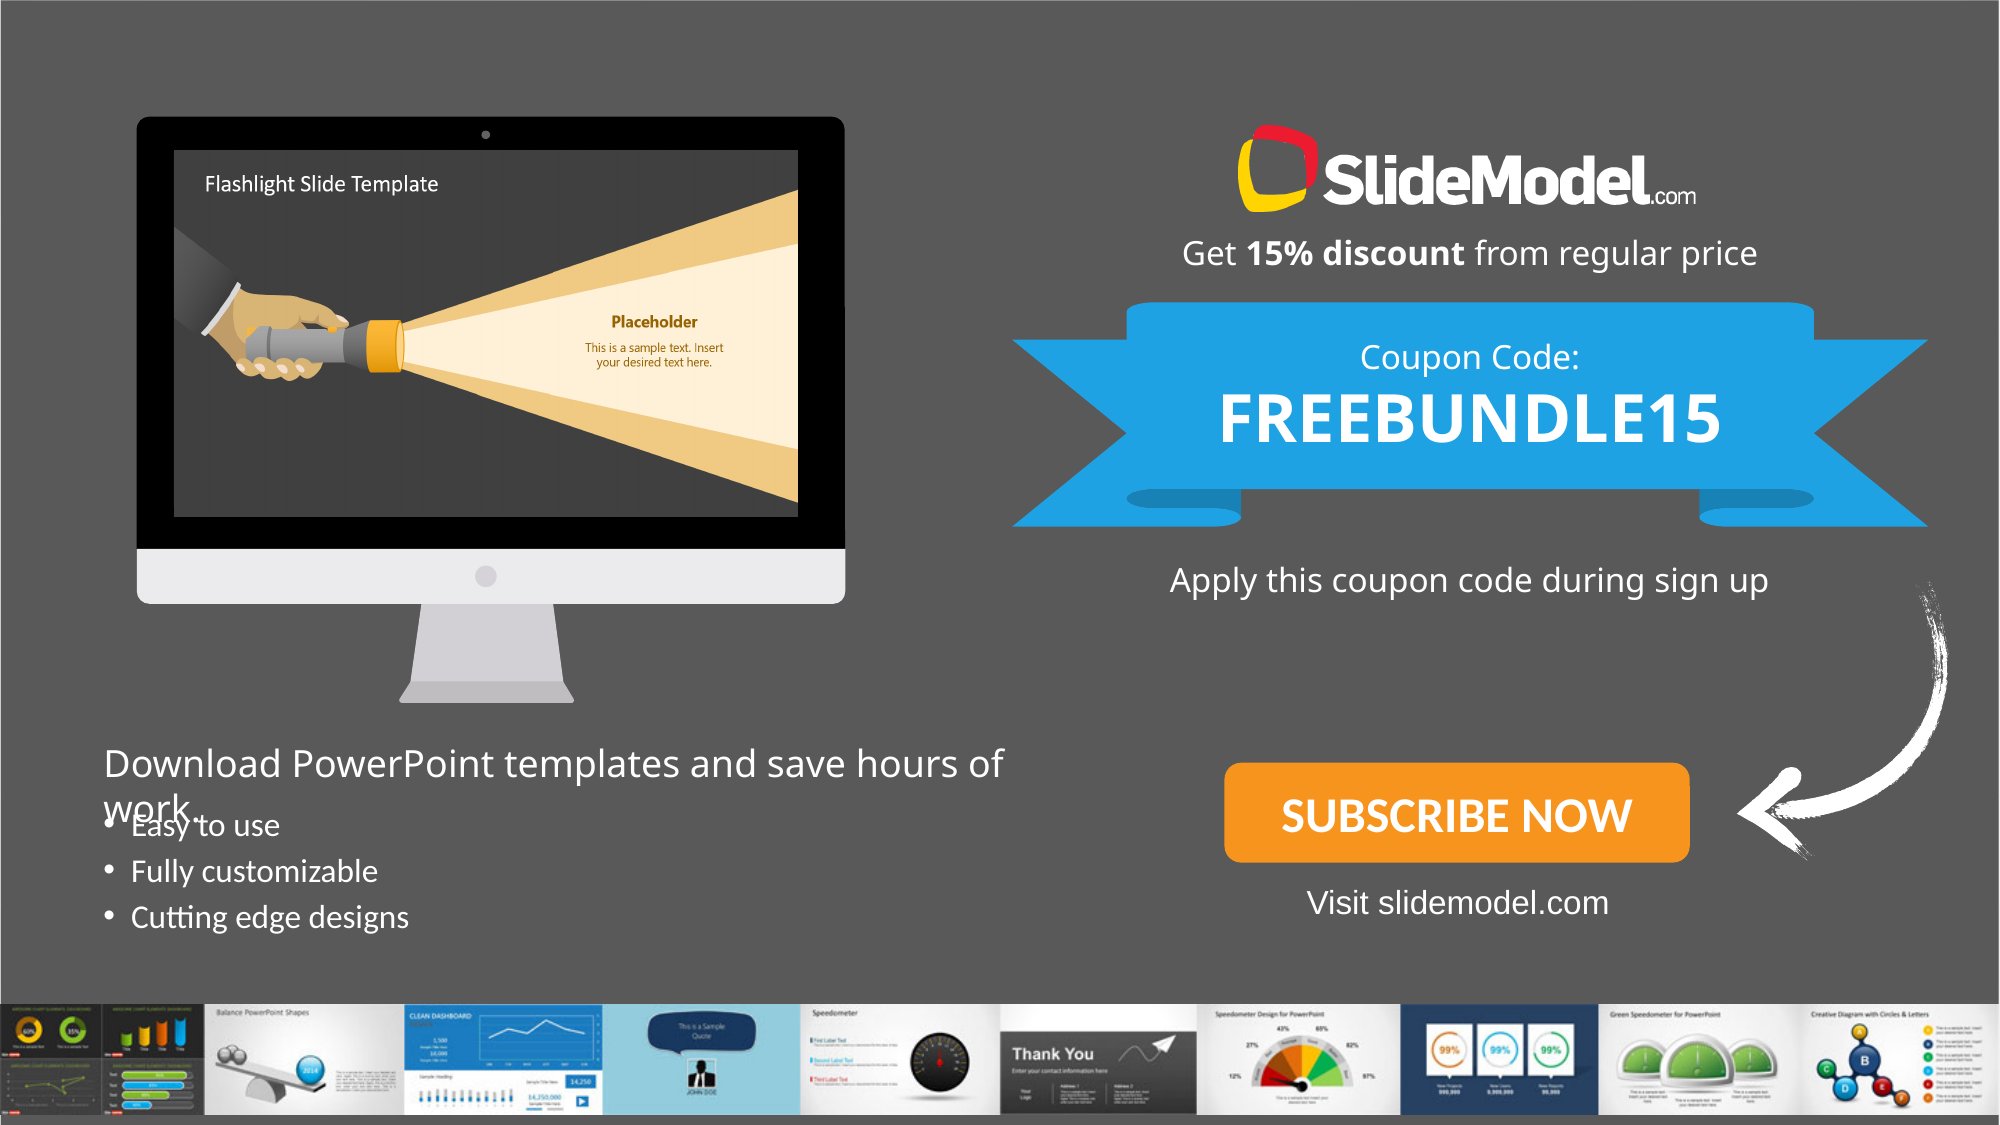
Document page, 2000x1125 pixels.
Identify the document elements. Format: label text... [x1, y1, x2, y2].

text_box [1928, 587, 1937, 601]
text_box Visit slidemodel.com [1247, 874, 1669, 928]
picture [0, 1003, 1999, 1116]
text_box Easy to use Fully customizable Cutting edge designs [88, 838, 863, 943]
text_box [1736, 594, 1949, 861]
text_box Get 15% discount from regular price [1058, 225, 1883, 280]
picture [173, 150, 798, 518]
text_box Download PowerPoint templates and save hours of work. [88, 732, 1059, 838]
text_box [0, 0, 2000, 1003]
text_box Coupon Code: FREEBUNDLE15 [1173, 328, 1768, 464]
text_box Apply this coupon code during sign up [1129, 551, 1811, 607]
picture [1237, 125, 1696, 213]
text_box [136, 116, 846, 704]
text_box [1010, 300, 1931, 529]
text_box SUBSCRIBE NOW [1222, 760, 1692, 865]
